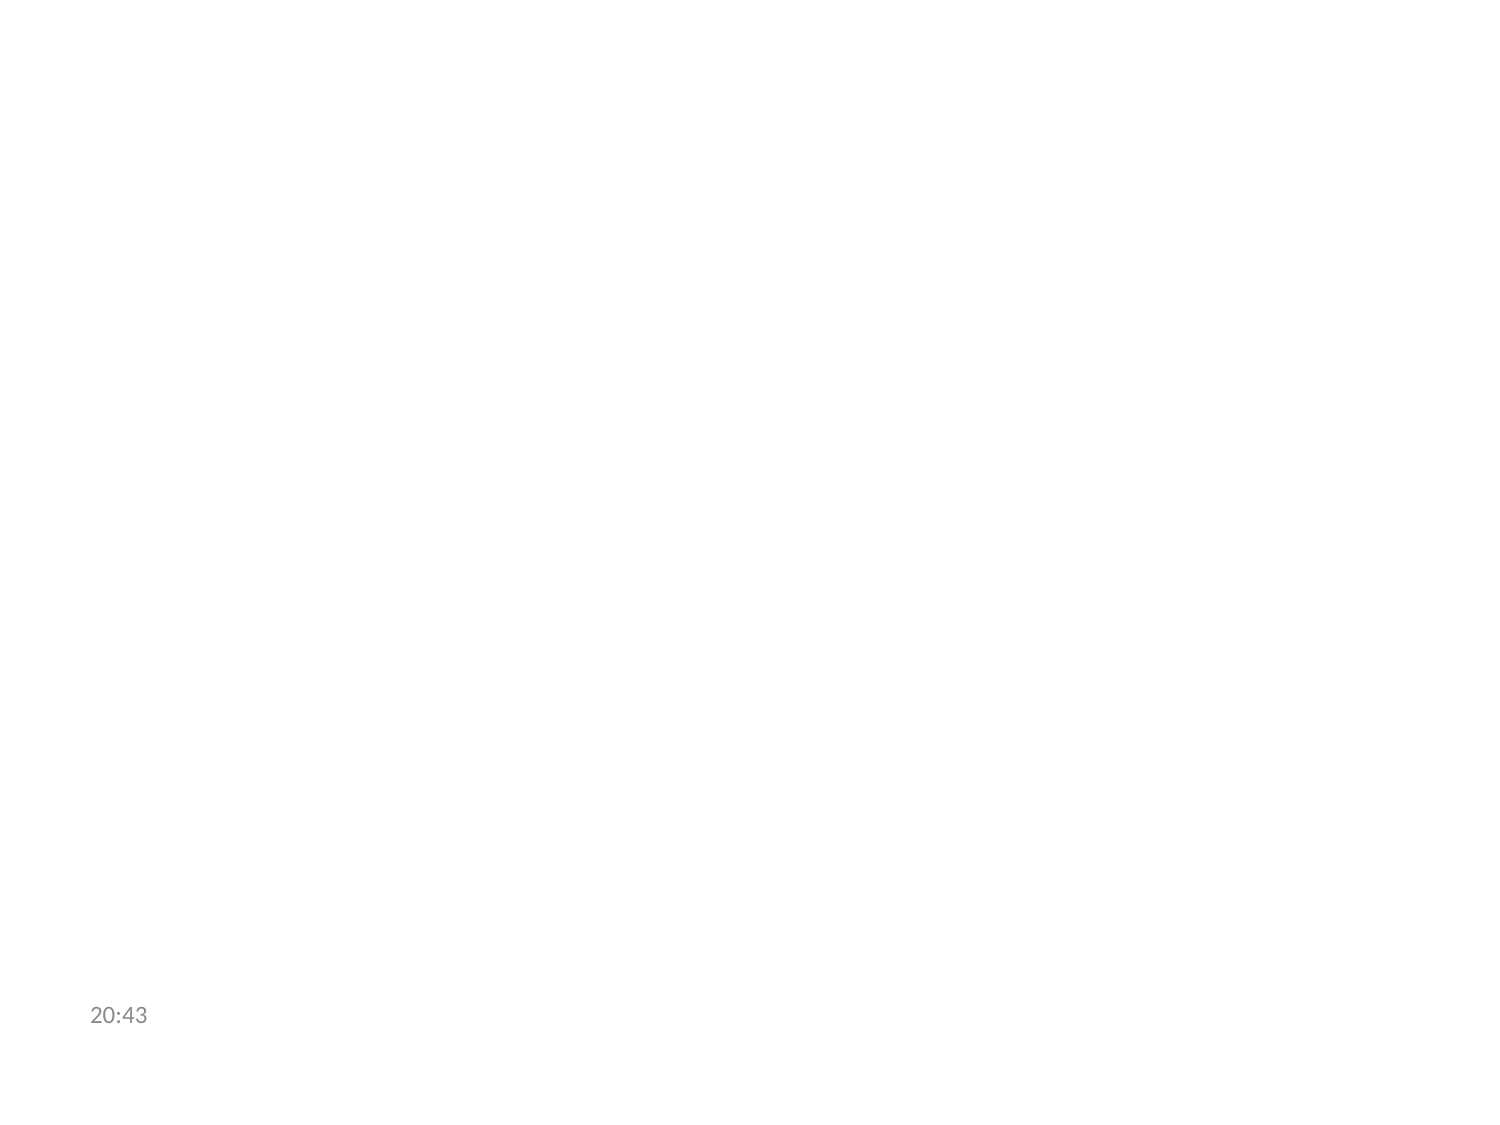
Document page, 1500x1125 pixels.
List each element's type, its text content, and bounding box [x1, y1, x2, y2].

text_box 15:35 [75, 983, 425, 1044]
